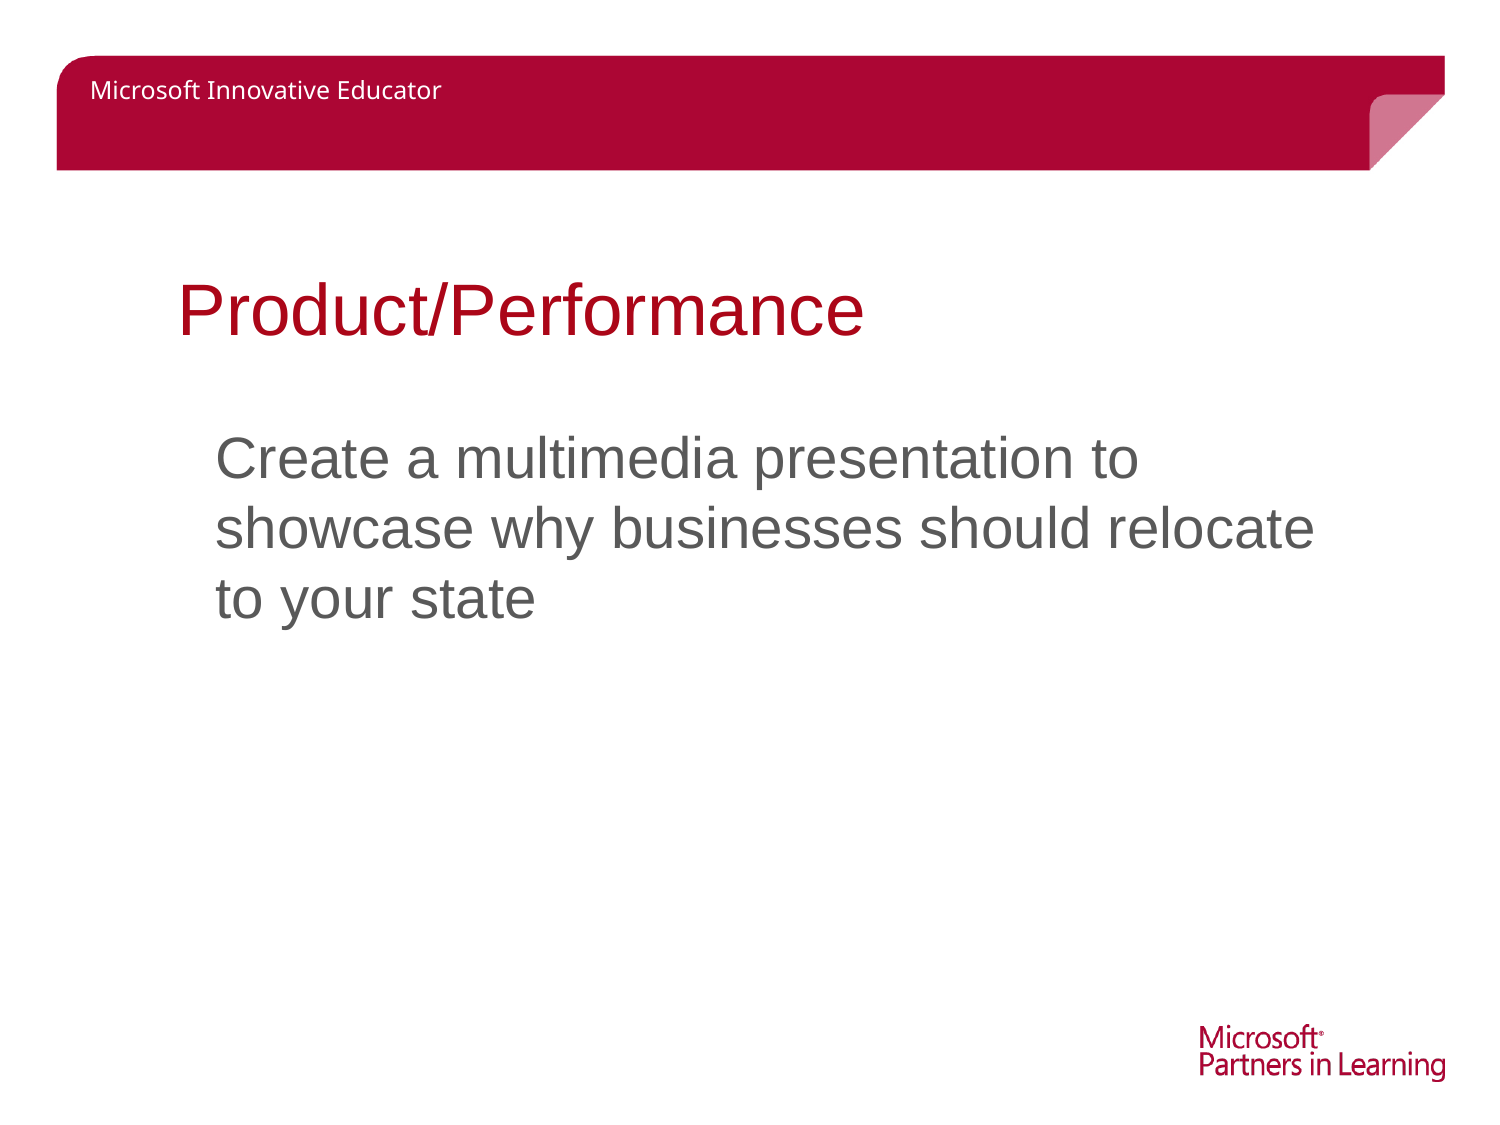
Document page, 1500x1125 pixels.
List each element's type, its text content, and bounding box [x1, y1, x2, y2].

picture [1200, 1024, 1445, 1082]
picture [0, 0, 1500, 213]
title Product/Performance [162, 212, 1376, 401]
list Create a multimedia presentation to showcase why businesses should relocate to your state [162, 412, 1338, 688]
